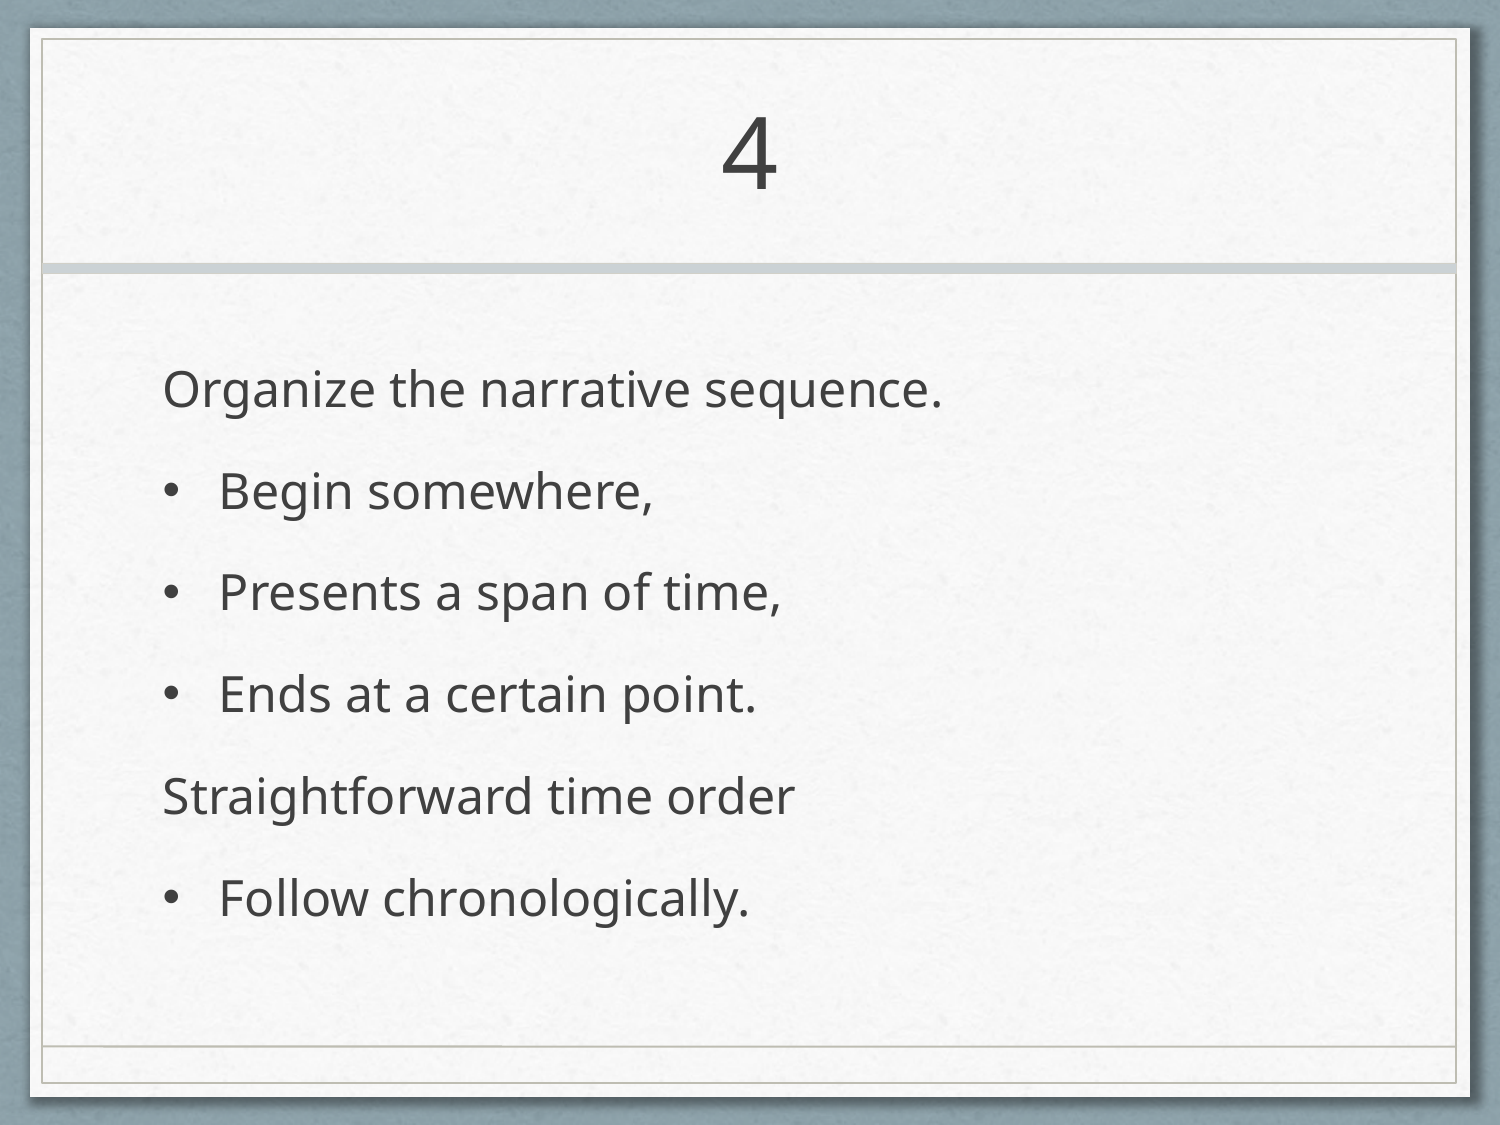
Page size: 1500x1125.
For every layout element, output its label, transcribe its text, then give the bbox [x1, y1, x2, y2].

list Organize the narrative sequence. Begin somewhere, Presents a span of time, Ends at a certain point. Straightforward time order Follow chronologically. [147, 350, 1353, 995]
picture [30, 28, 1470, 1097]
title 4 [147, 40, 1353, 260]
